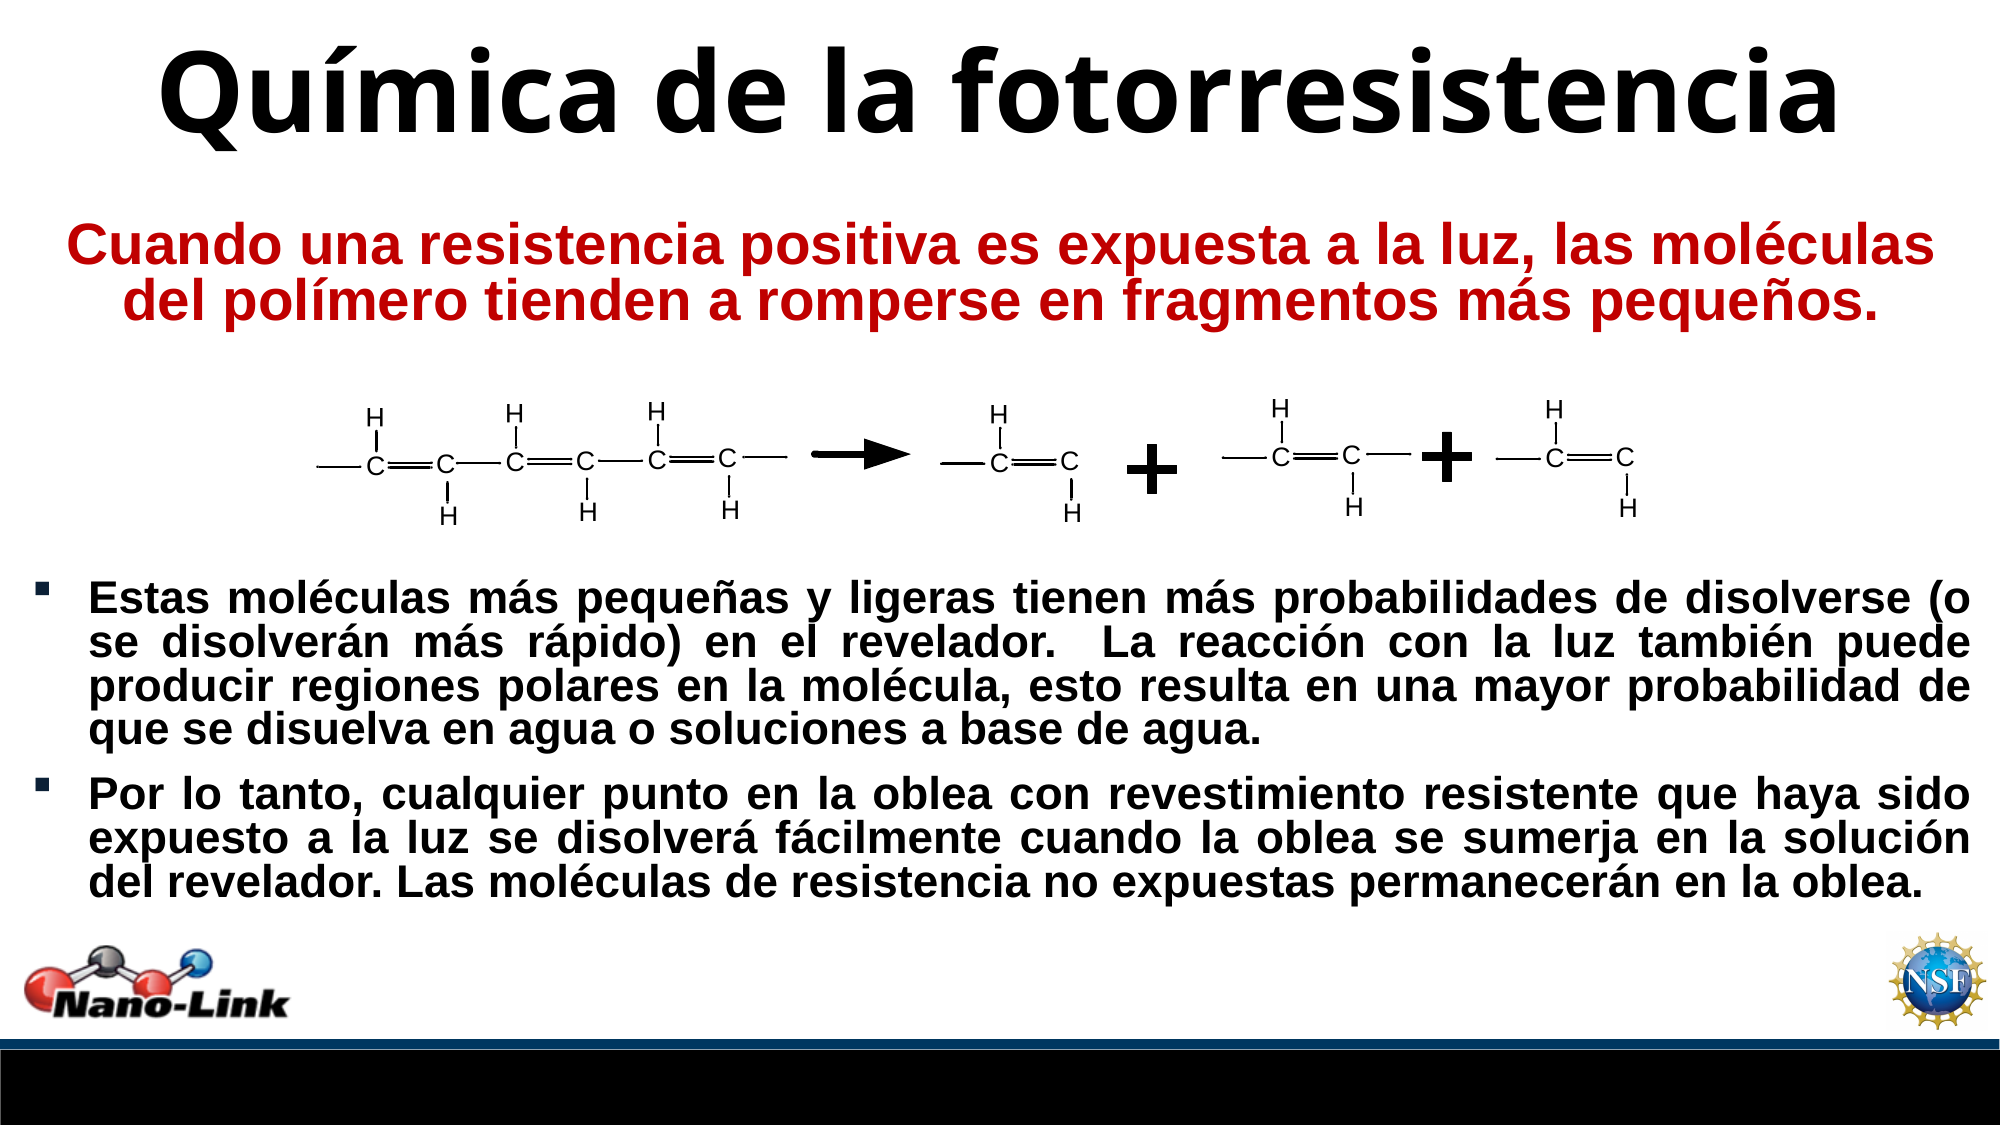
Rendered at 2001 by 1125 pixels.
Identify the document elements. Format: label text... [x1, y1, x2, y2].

picture [16, 935, 305, 1032]
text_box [311, 386, 1643, 538]
picture [1886, 931, 1988, 1032]
text_box Estas moléculas más pequeñas y ligeras tienen más probabilidades de disolverse (o se disolverán más rápido) en el revelador. La reacción con la luz también puede producir regiones polares en la molécula, esto resulta en una mayor probabilidad de que se disuelva en agua o soluciones a base de agua. Por lo tanto, cualquier punto en la oblea con revestimiento resistente que haya sido expuesto a la luz se disolverá fácilmente cuando la oblea se sumerja en la solución del revelador. Las moléculas de resistencia no expuestas permanecerán en la oblea. [17, 570, 1988, 914]
text_box Química de la fotorresistencia [0, 24, 2000, 150]
text_box Cuando una resistencia positiva es expuesta a la luz, las moléculas del polímero tienden a romperse en fragmentos más pequeños. [17, 212, 1988, 362]
